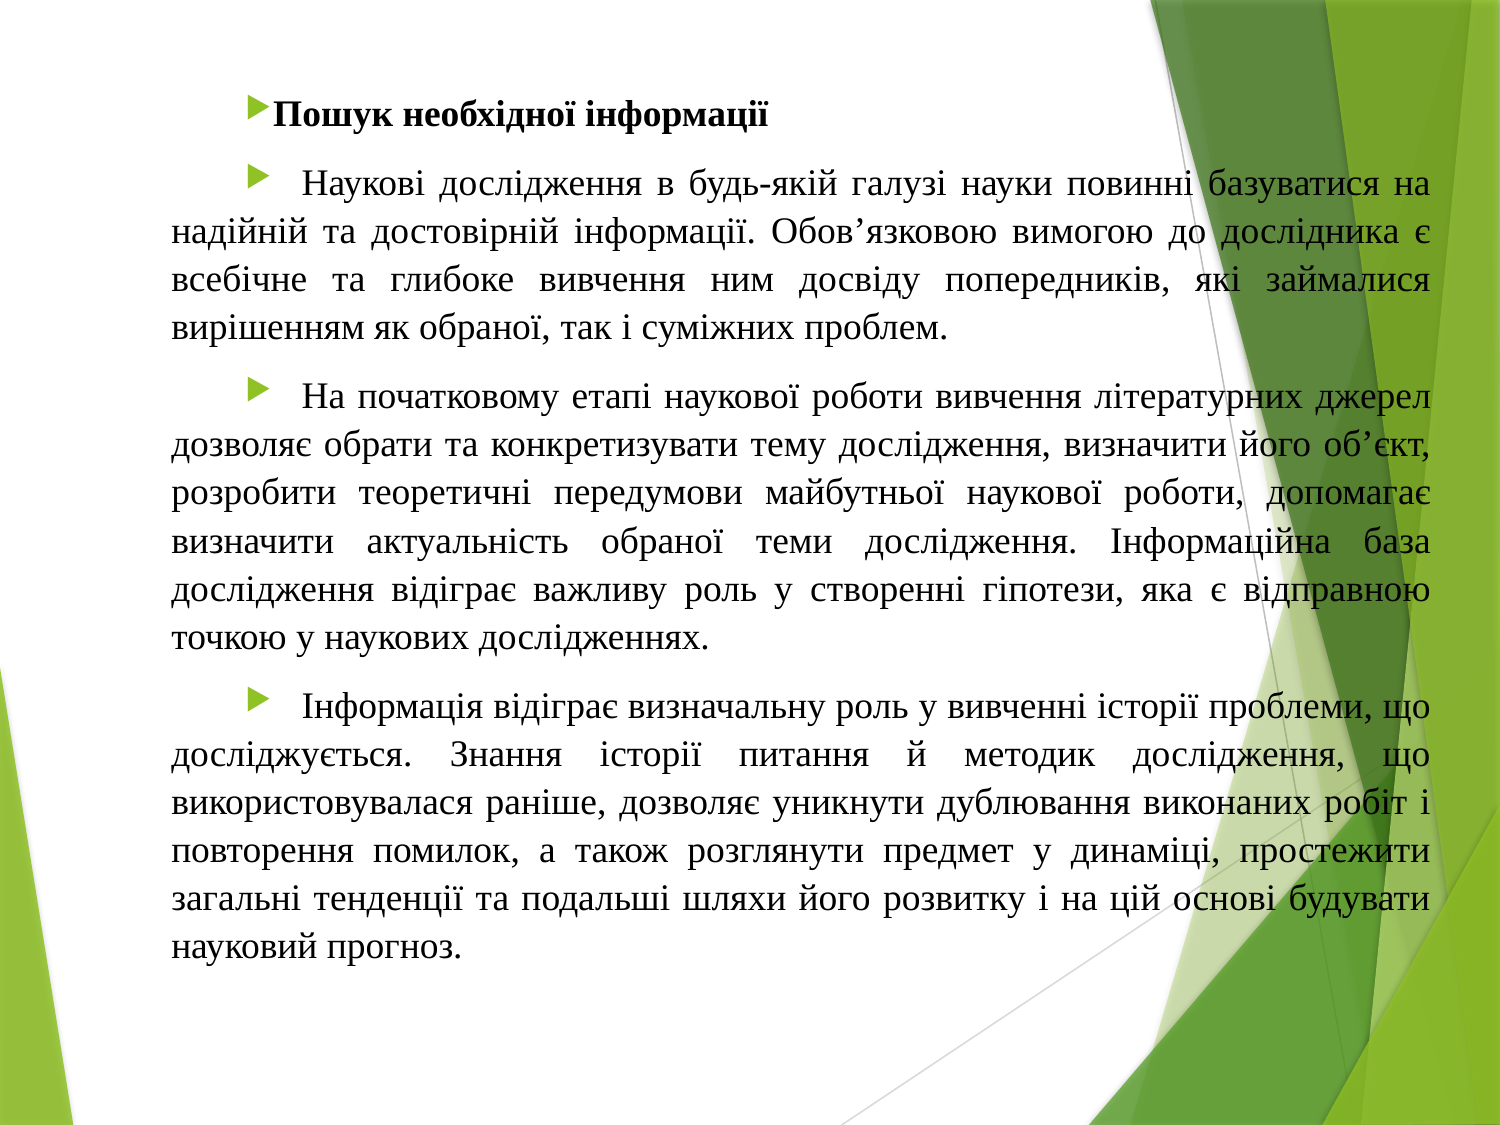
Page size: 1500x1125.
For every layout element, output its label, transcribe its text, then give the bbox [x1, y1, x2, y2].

list Пошук необхідної інформації Наукові дослідження в будь-якій галузі науки повинні базуватися на надійній та достовірній інформації. Обов’язковою вимогою до дослідника є всебічне та глибоке вивчення ним досвіду попередників, які займалися вирішенням як обраної, так і суміжних проблем. На початковому етапі наукової роботи вивчення літературних джерел дозволяє обрати та конкретизувати тему дослідження, визначити його об’єкт, розробити теоретичні передумови майбутньої наукової роботи, допомагає визначити актуальність обраної теми дослідження. Інформаційна база дослідження відіграє важливу роль у створенні гіпотези, яка є відправною точкою у наукових дослідженнях. Інформація відіграє визначальну роль у вивченні історії проблеми, що досліджується. Знання історії питання й методик дослідження, що використовувалася раніше, дозволяє уникнути дублювання виконаних робіт і повторення помилок, а також розглянути предмет у динаміці, простежити загальні тенденції та подальші шляхи його розвитку і на цій основі будувати науковий прогноз. [99, 78, 1447, 991]
